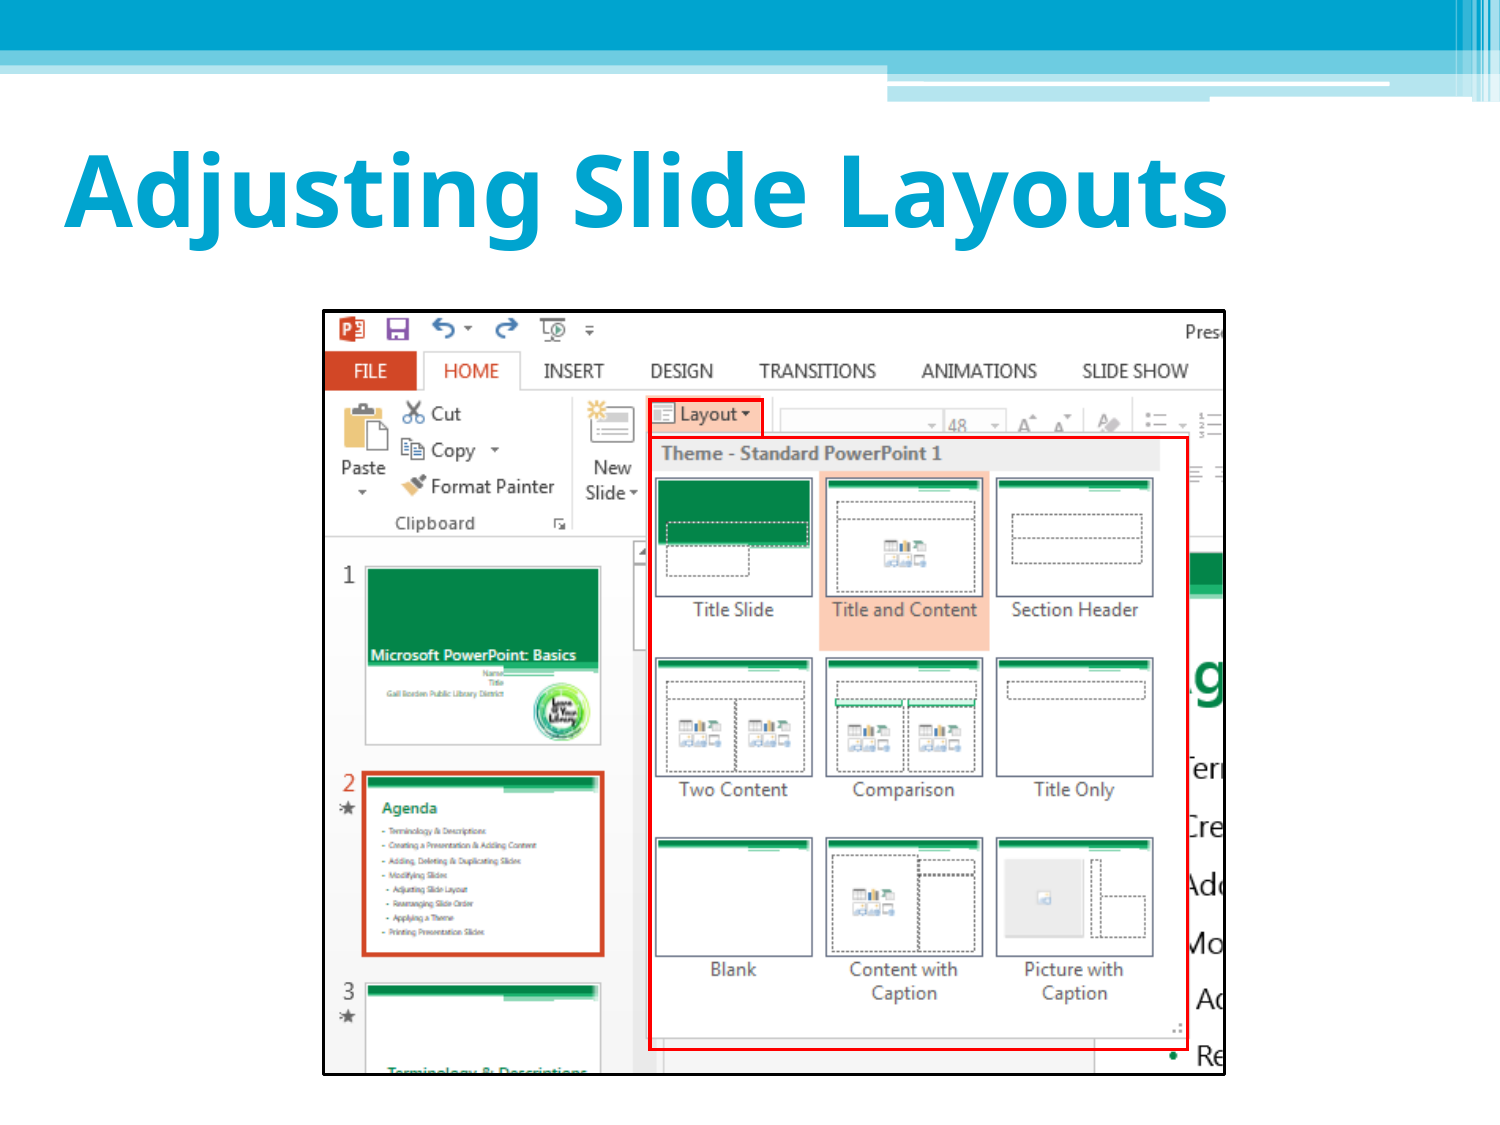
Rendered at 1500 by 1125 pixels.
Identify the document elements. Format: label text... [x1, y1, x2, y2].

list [324, 312, 1223, 1073]
title Adjusting Slide Layouts [50, 99, 1400, 275]
